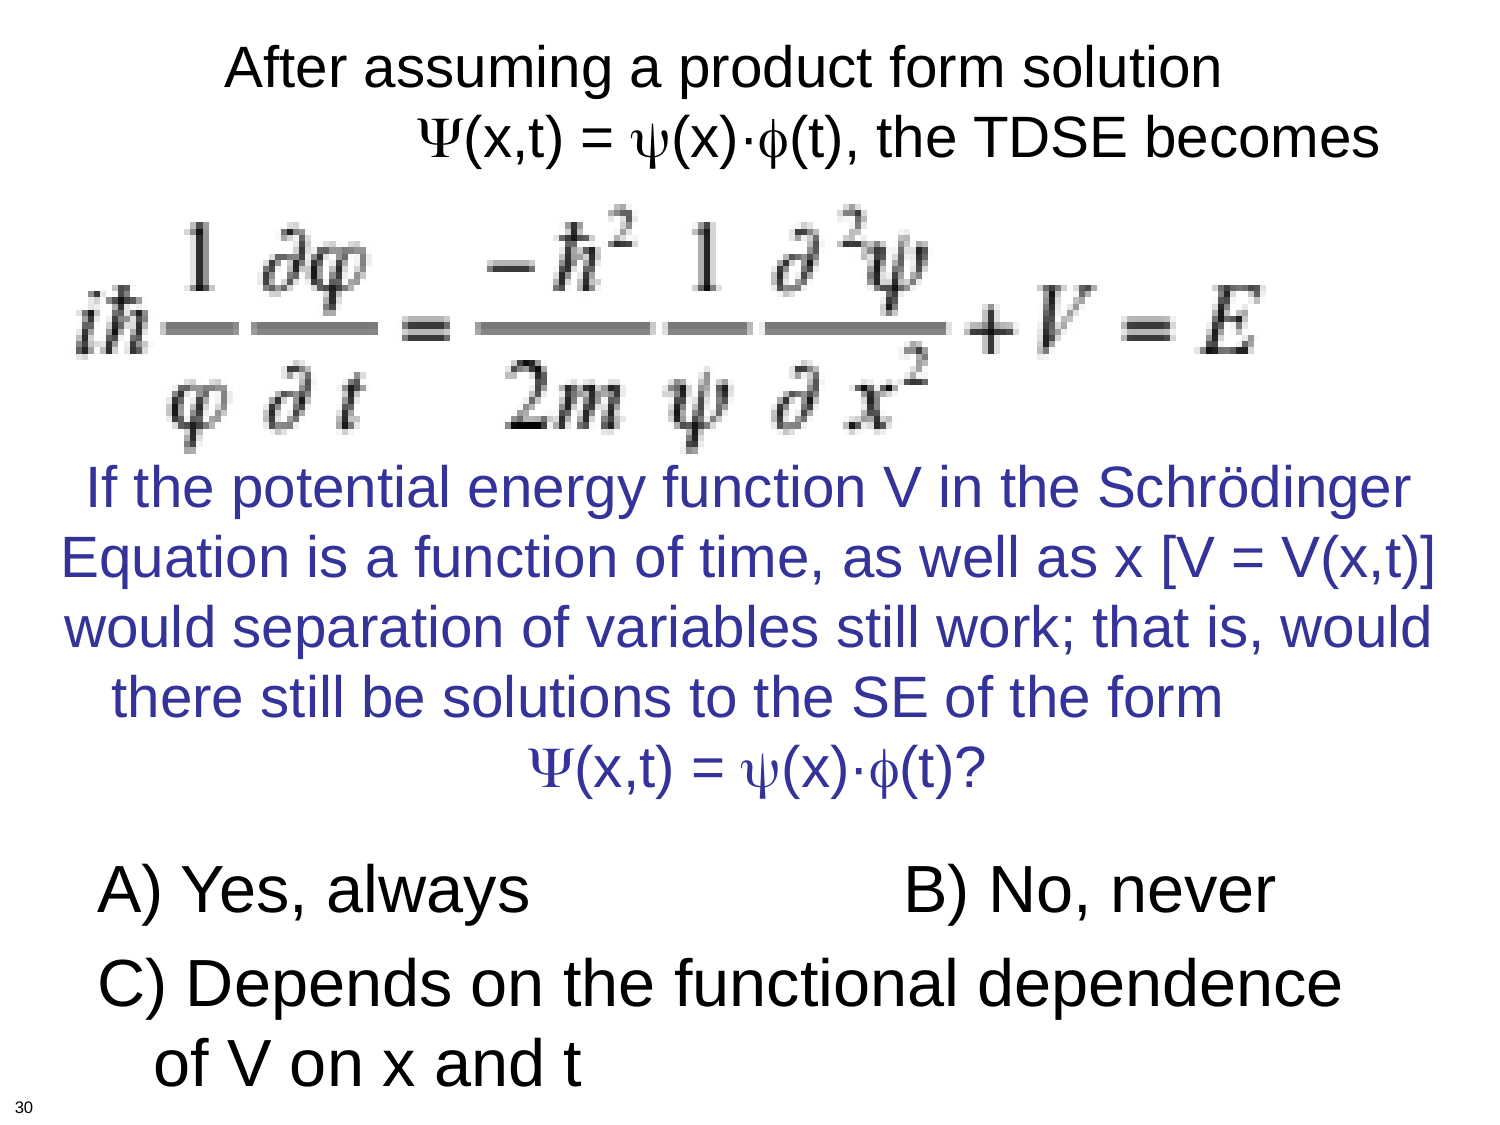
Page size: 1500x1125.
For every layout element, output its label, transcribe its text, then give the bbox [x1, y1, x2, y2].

title After assuming a product form solution Y(x,t) = y(x)·f(t), the TDSE becomes If the potential energy function V in the Schrödinger Equation is a function of time, as well as x [V = V(x,t)] would separation of variables still work; that is, would there still be solutions to the SE of the form Y(x,t) = y(x)·f(t)? [21, 21, 1478, 834]
text_box 30 [0, 1089, 50, 1125]
list A) Yes, always B) No, never C) Depends on the functional dependence of V on x and t [82, 838, 1407, 1116]
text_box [64, 178, 1268, 467]
